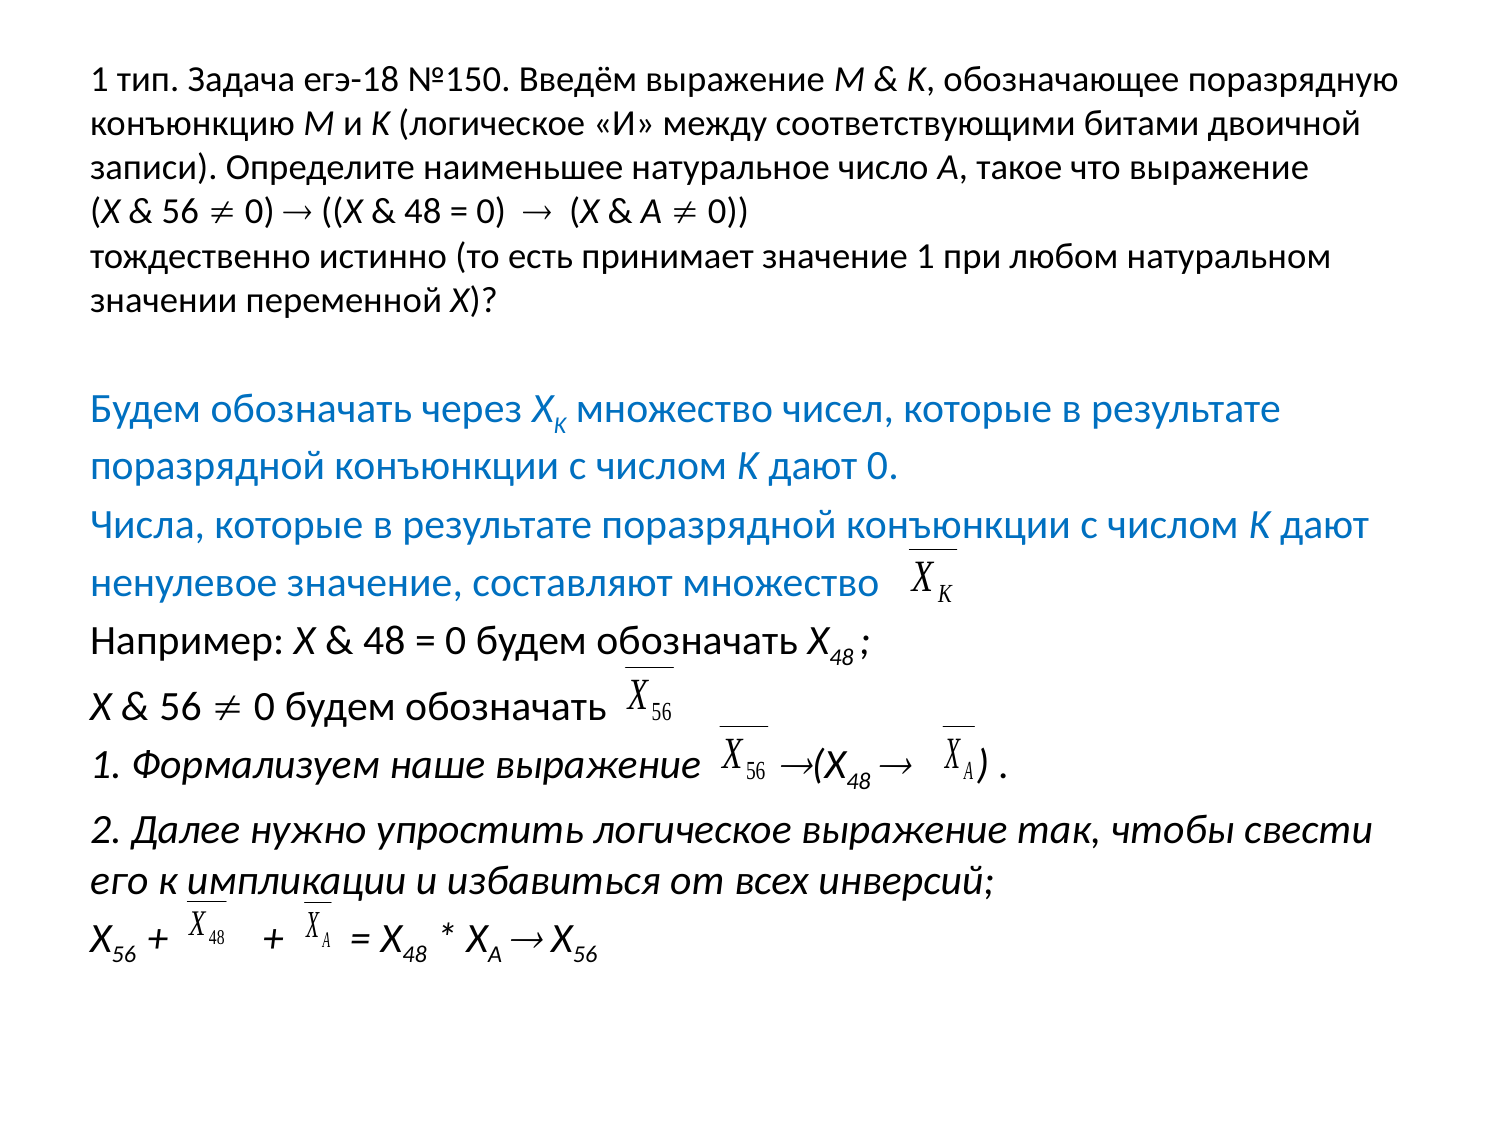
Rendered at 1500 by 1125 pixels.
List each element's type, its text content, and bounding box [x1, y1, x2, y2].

title 1 тип. Задача егэ-18 №150. Введём выражение M & K, обозначающее поразрядную конъюнкцию M и K (логическое «И» между соответствующими битами двоичной записи). Определите наименьшее натуральное число A, такое что выражение (X & 56  0)  ((X & 48 = 0)  (X & A  0)) тождественно истинно (то есть принимает значение 1 при любом натуральном значении переменной X)? [75, 45, 1425, 373]
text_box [938, 715, 981, 788]
list Будем обозначать через XK множество чисел, которые в результате поразрядной конъюнкции с числом K дают 0. Числа, которые в результате поразрядной конъюнкции с числом K дают ненулевое значение, составляют множество Например: X & 48 = 0 будем обозначать X48 ; X & 56  0 будем обозначать 1. Формализуем наше выражение (X48  ) . 2. Далее нужно упростить логическое выражение так, чтобы свести его к импликации и избавиться от всех инверсий; X56 + + = X48 * XА  X56 [75, 373, 1425, 1005]
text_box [714, 715, 776, 791]
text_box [300, 892, 337, 954]
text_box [903, 538, 963, 610]
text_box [182, 892, 233, 954]
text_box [619, 656, 682, 732]
